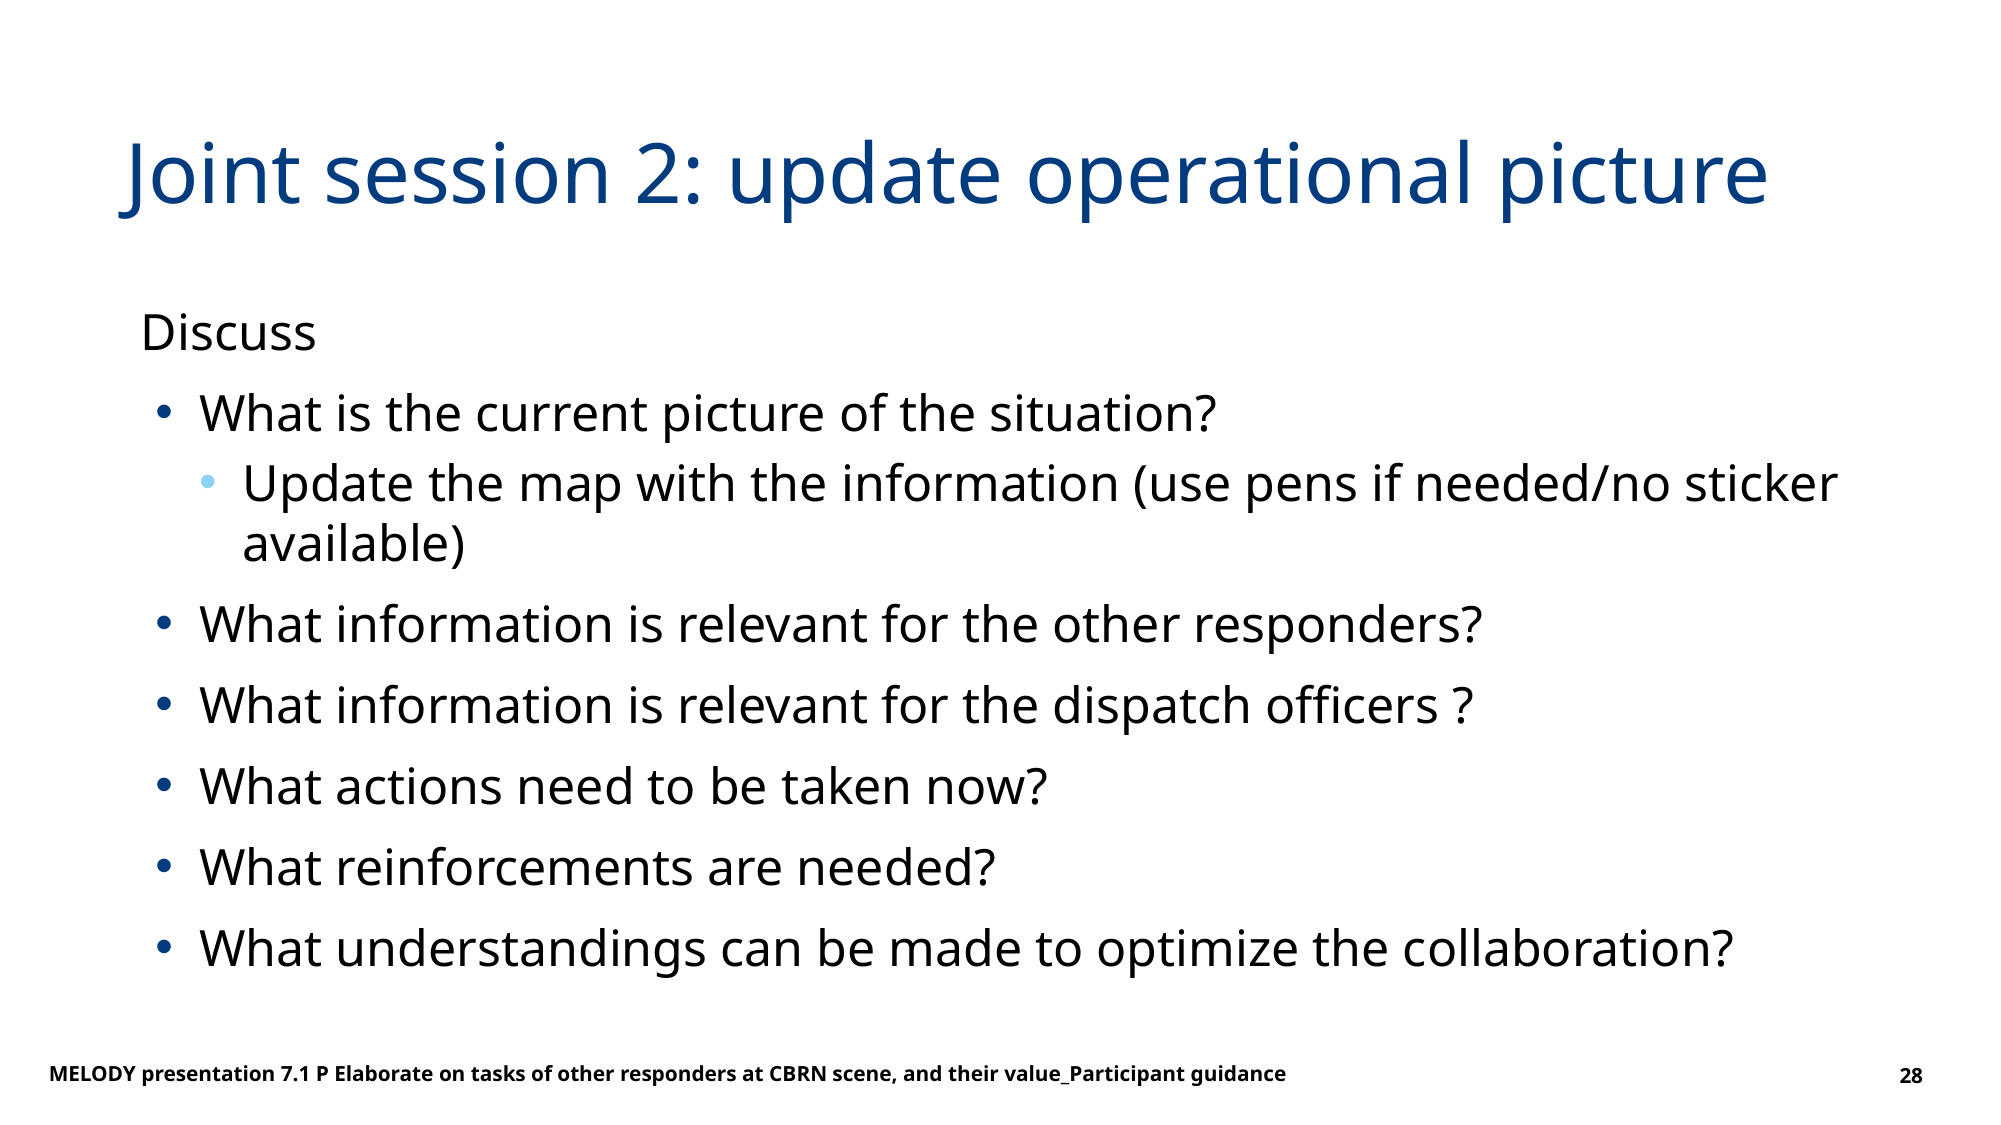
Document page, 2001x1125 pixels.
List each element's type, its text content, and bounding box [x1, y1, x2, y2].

footer MELODY presentation 7.1 P Elaborate on tasks of other responders at CBRN scene, and their value_Participant guidance [49, 1062, 1817, 1088]
slide_number 28 [1473, 1062, 1924, 1101]
title Joint session 2: update operational picture [125, 131, 1902, 293]
list Discuss What is the current picture of the situation? Update the map with the information (use pens if needed/no sticker available) What information is relevant for the other responders? What information is relevant for the dispatch officers ? What actions need to be taken now? What reinforcements are needed? What understandings can be made to optimize the collaboration? [125, 292, 1875, 999]
